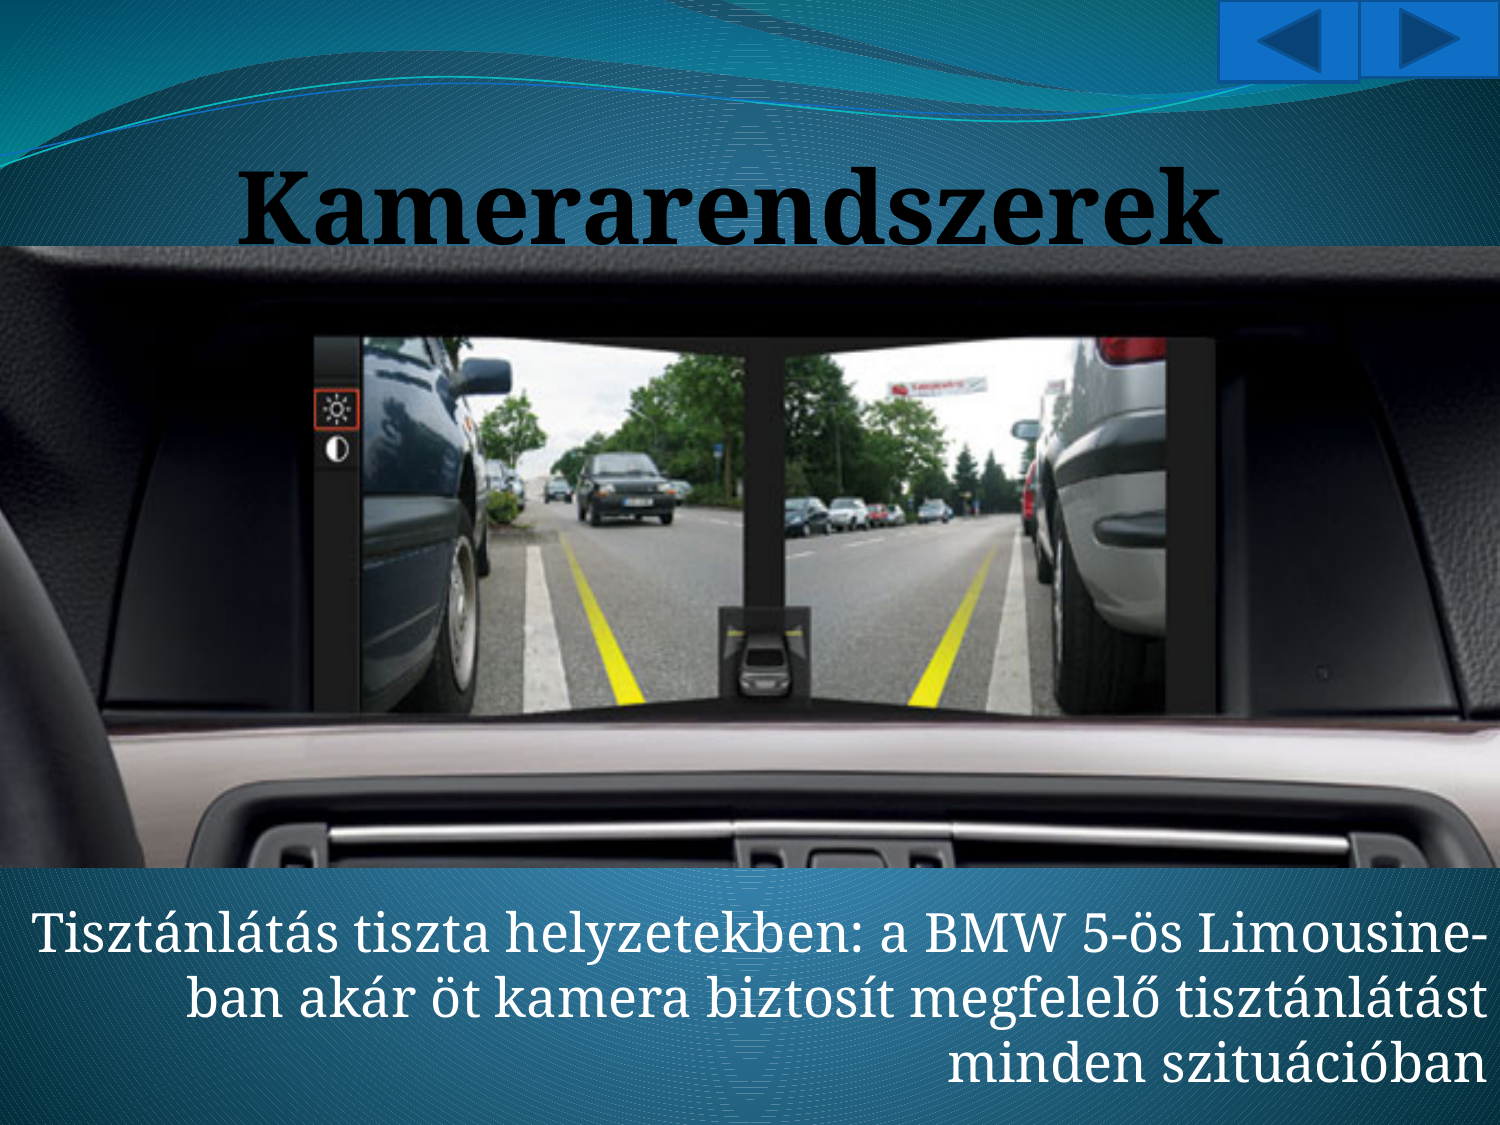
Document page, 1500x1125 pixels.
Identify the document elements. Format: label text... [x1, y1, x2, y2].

picture [0, 245, 1500, 868]
title Kamerarendszerek [87, 140, 1376, 239]
text_box [1361, 0, 1500, 79]
text_box [1217, 0, 1361, 84]
subtitle Tisztánlátás tiszta helyzetekben: a BMW 5-ös Limousine-ban akár öt kamera biztosít megfelelő tisztánlátást minden szituációban [0, 890, 1500, 1125]
